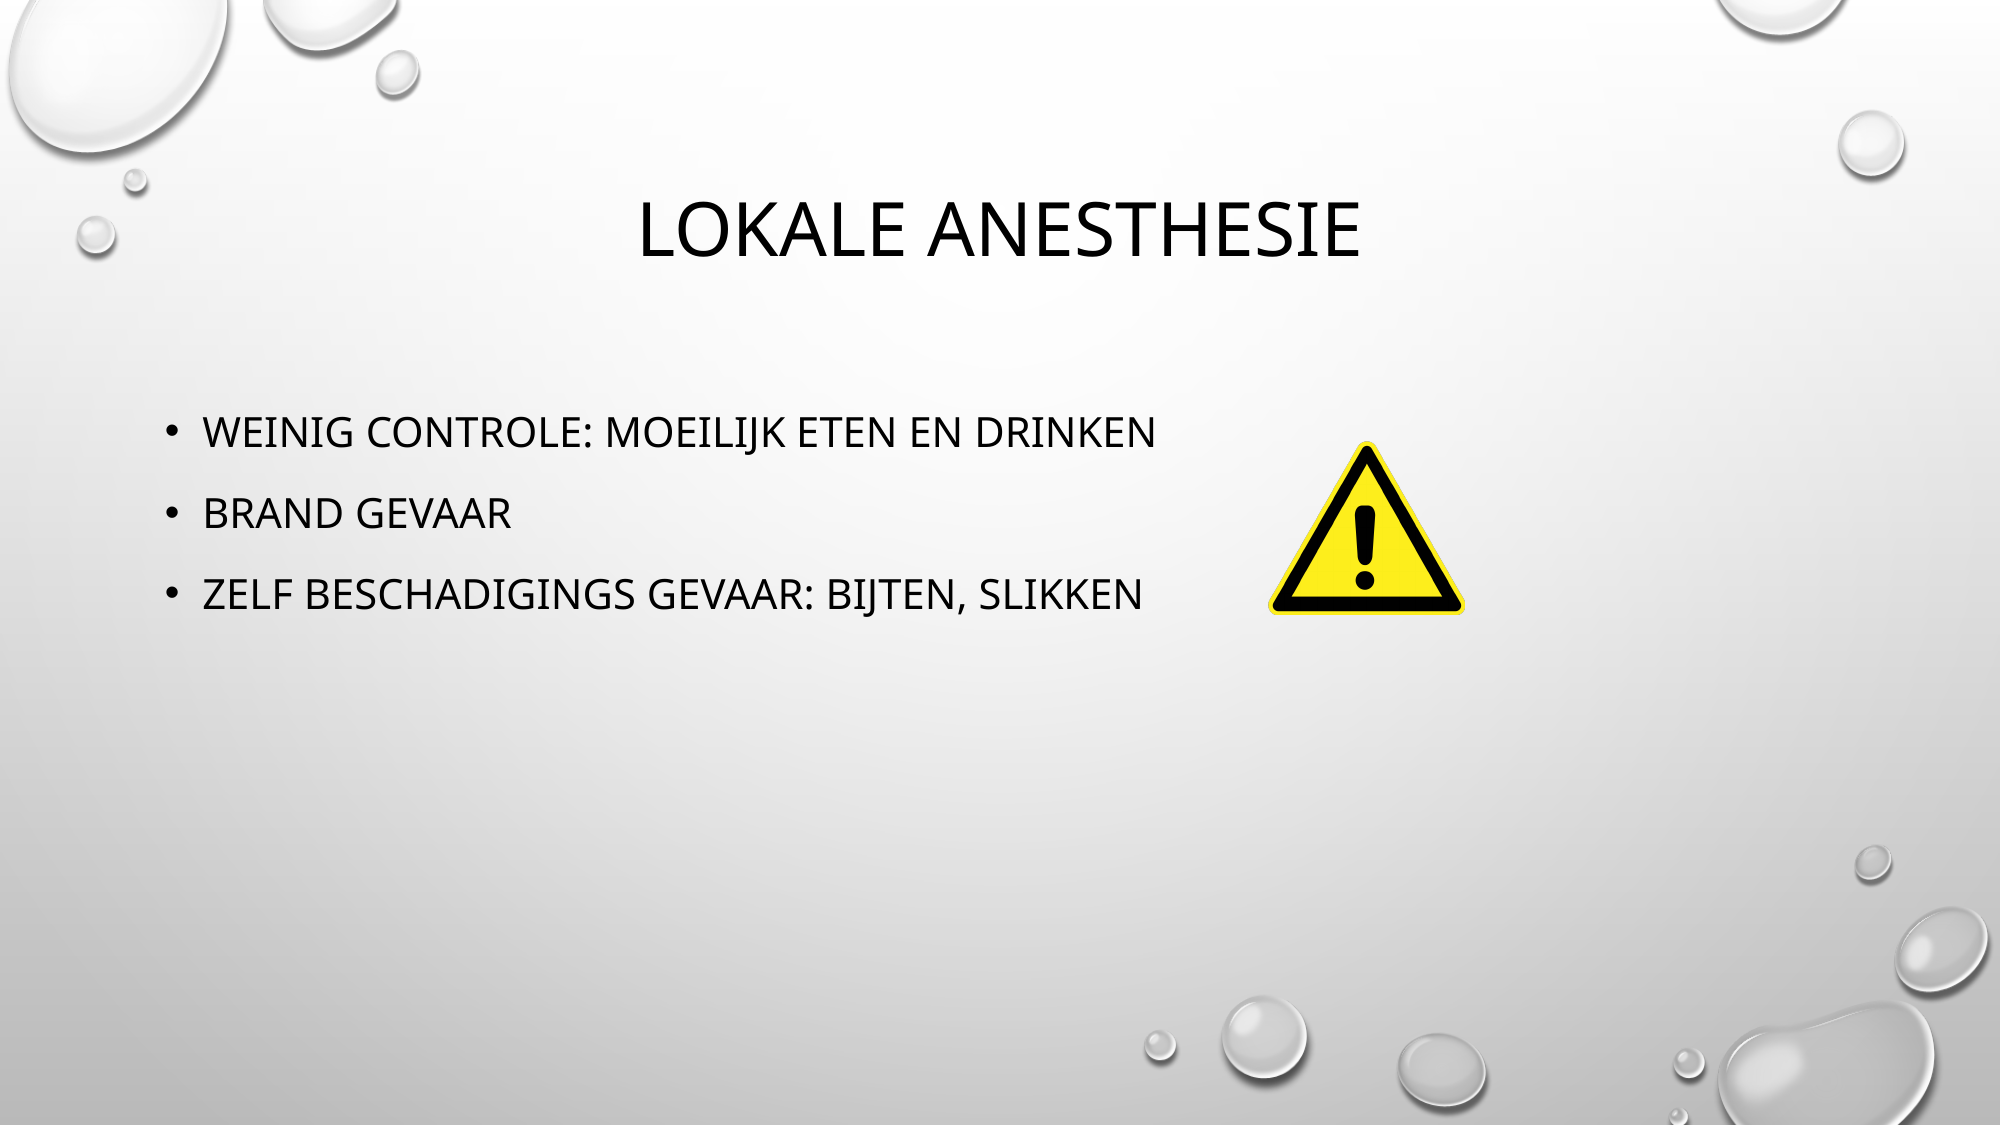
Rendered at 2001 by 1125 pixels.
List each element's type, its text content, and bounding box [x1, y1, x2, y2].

title Lokale anesthesie [149, 101, 1851, 364]
list Weinig controle: Moeilijk eten en drinken Brand gevaar Zelf beschadigings gevaar: bijten, slikken [149, 388, 1850, 950]
picture [0, 0, 2000, 1125]
